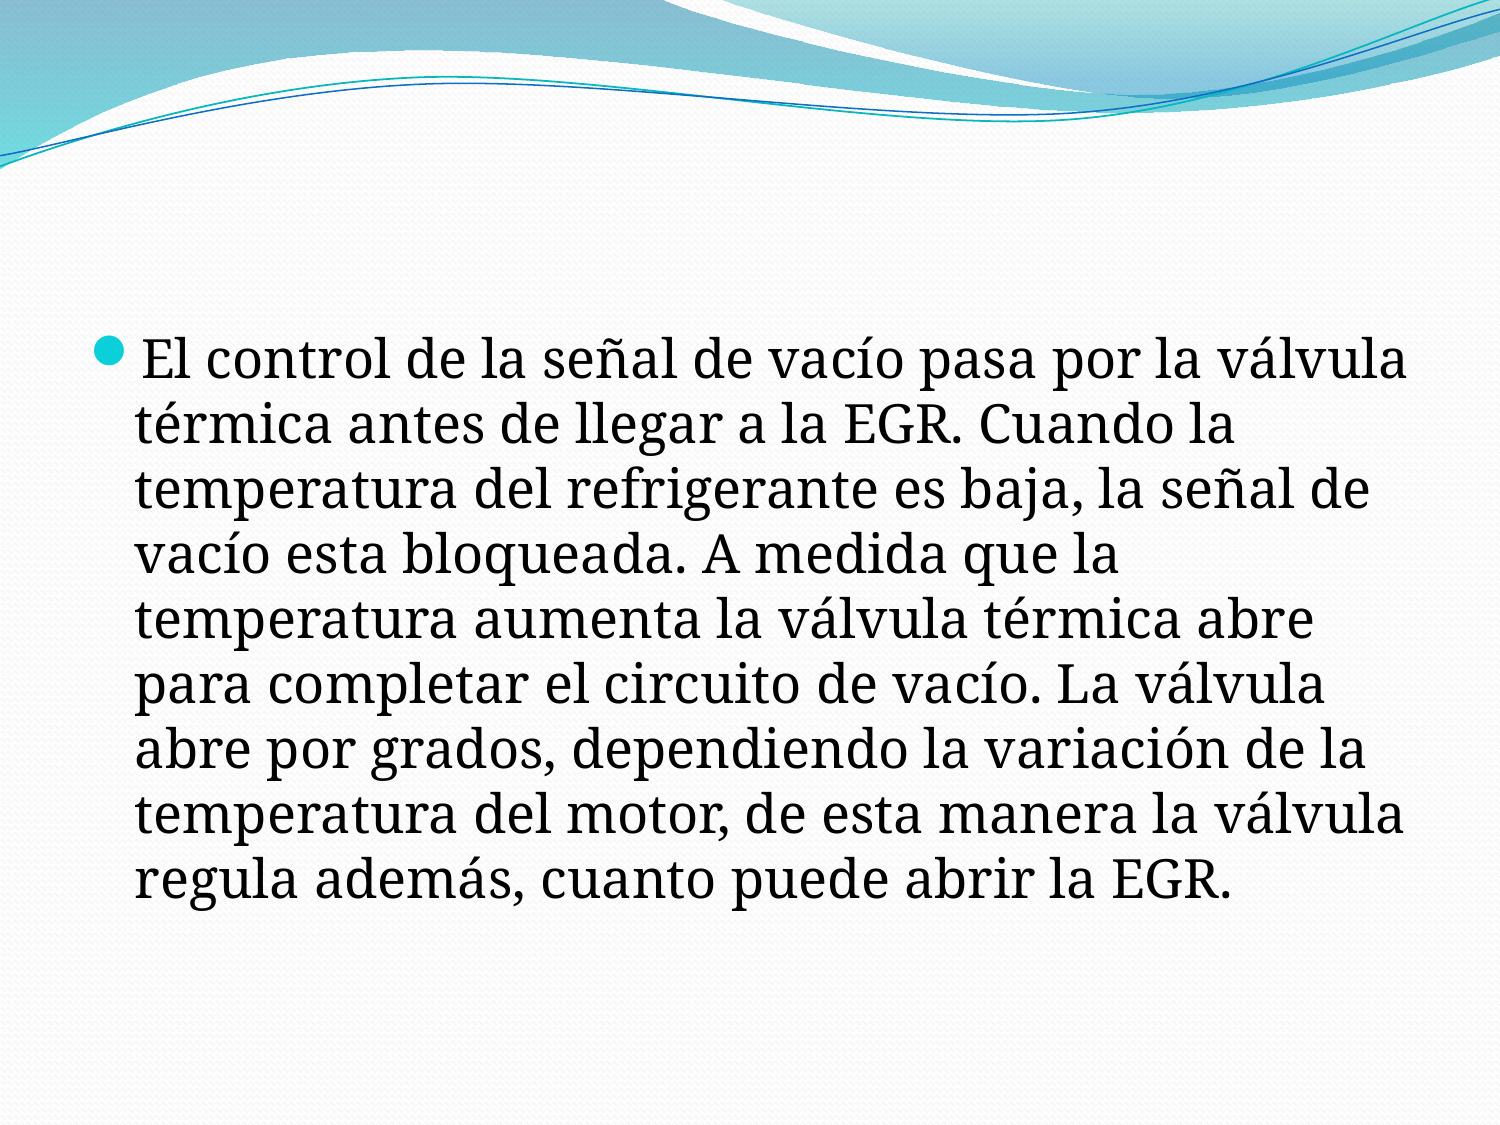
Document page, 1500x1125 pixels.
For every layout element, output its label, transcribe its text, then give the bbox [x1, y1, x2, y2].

list El control de la señal de vacío pasa por la válvula térmica antes de llegar a la EGR. Cuando la temperatura del refrigerante es baja, la señal de vacío esta bloqueada. A medida que la temperatura aumenta la válvula térmica abre para completar el circuito de vacío. La válvula abre por grados, dependiendo la variación de la temperatura del motor, de esta manera la válvula regula además, cuanto puede abrir la EGR. [75, 317, 1425, 1038]
